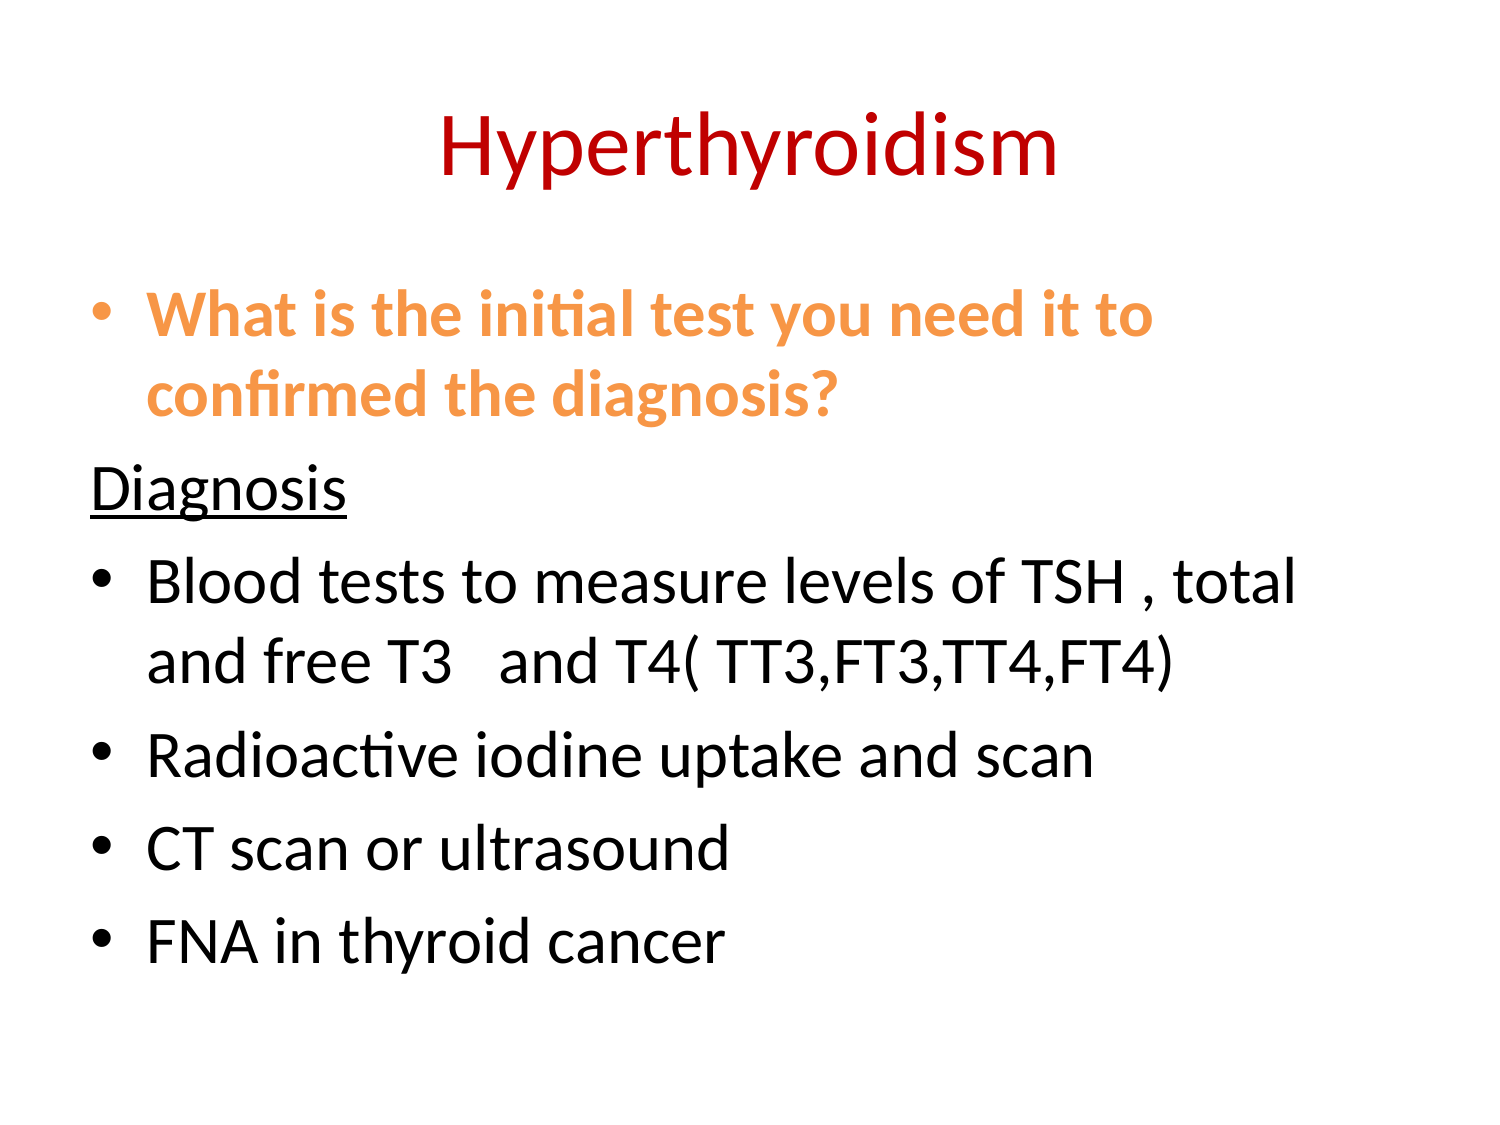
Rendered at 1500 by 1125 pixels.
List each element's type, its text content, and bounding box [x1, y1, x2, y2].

list What is the initial test you need it to confirmed the diagnosis? Diagnosis Blood tests to measure levels of TSH , total and free T3 and T4( TT3,FT3,TT4,FT4) Radioactive iodine uptake and scan CT scan or ultrasound FNA in thyroid cancer [75, 262, 1425, 1005]
title Hyperthyroidism [75, 45, 1425, 233]
